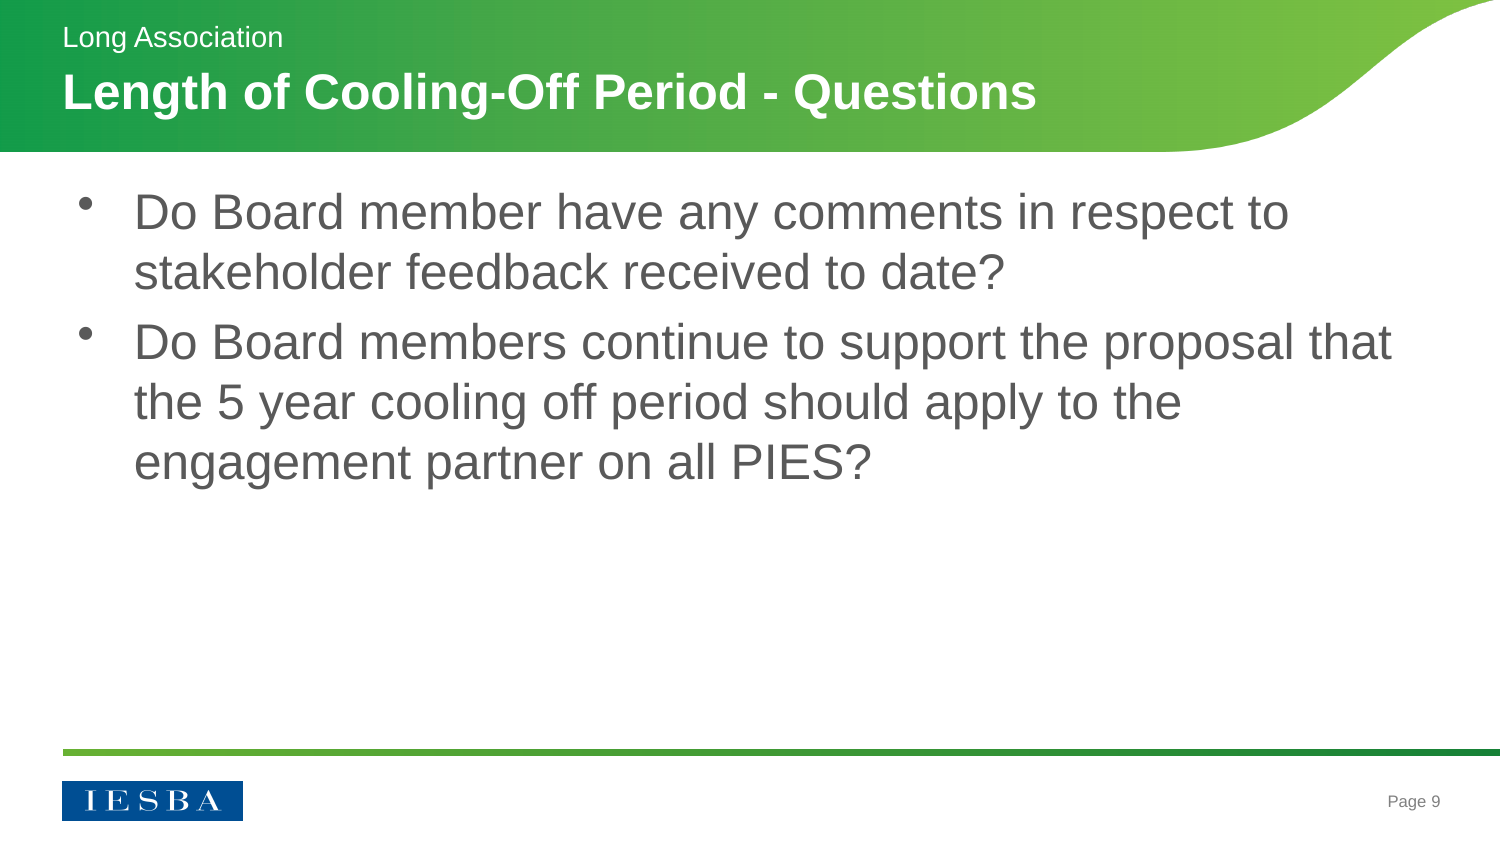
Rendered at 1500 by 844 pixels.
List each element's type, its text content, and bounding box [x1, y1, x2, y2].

picture [62, 781, 243, 821]
subtitle Long Association [62, 18, 500, 47]
title Length of Cooling-Off Period - Questions [62, 56, 1300, 122]
list Do Board member have any comments in respect to stakeholder feedback received to date? Do Board members continue to support the proposal that the 5 year cooling off period should apply to the engagement partner on all PIES? [62, 171, 1450, 735]
picture [0, 0, 1497, 152]
